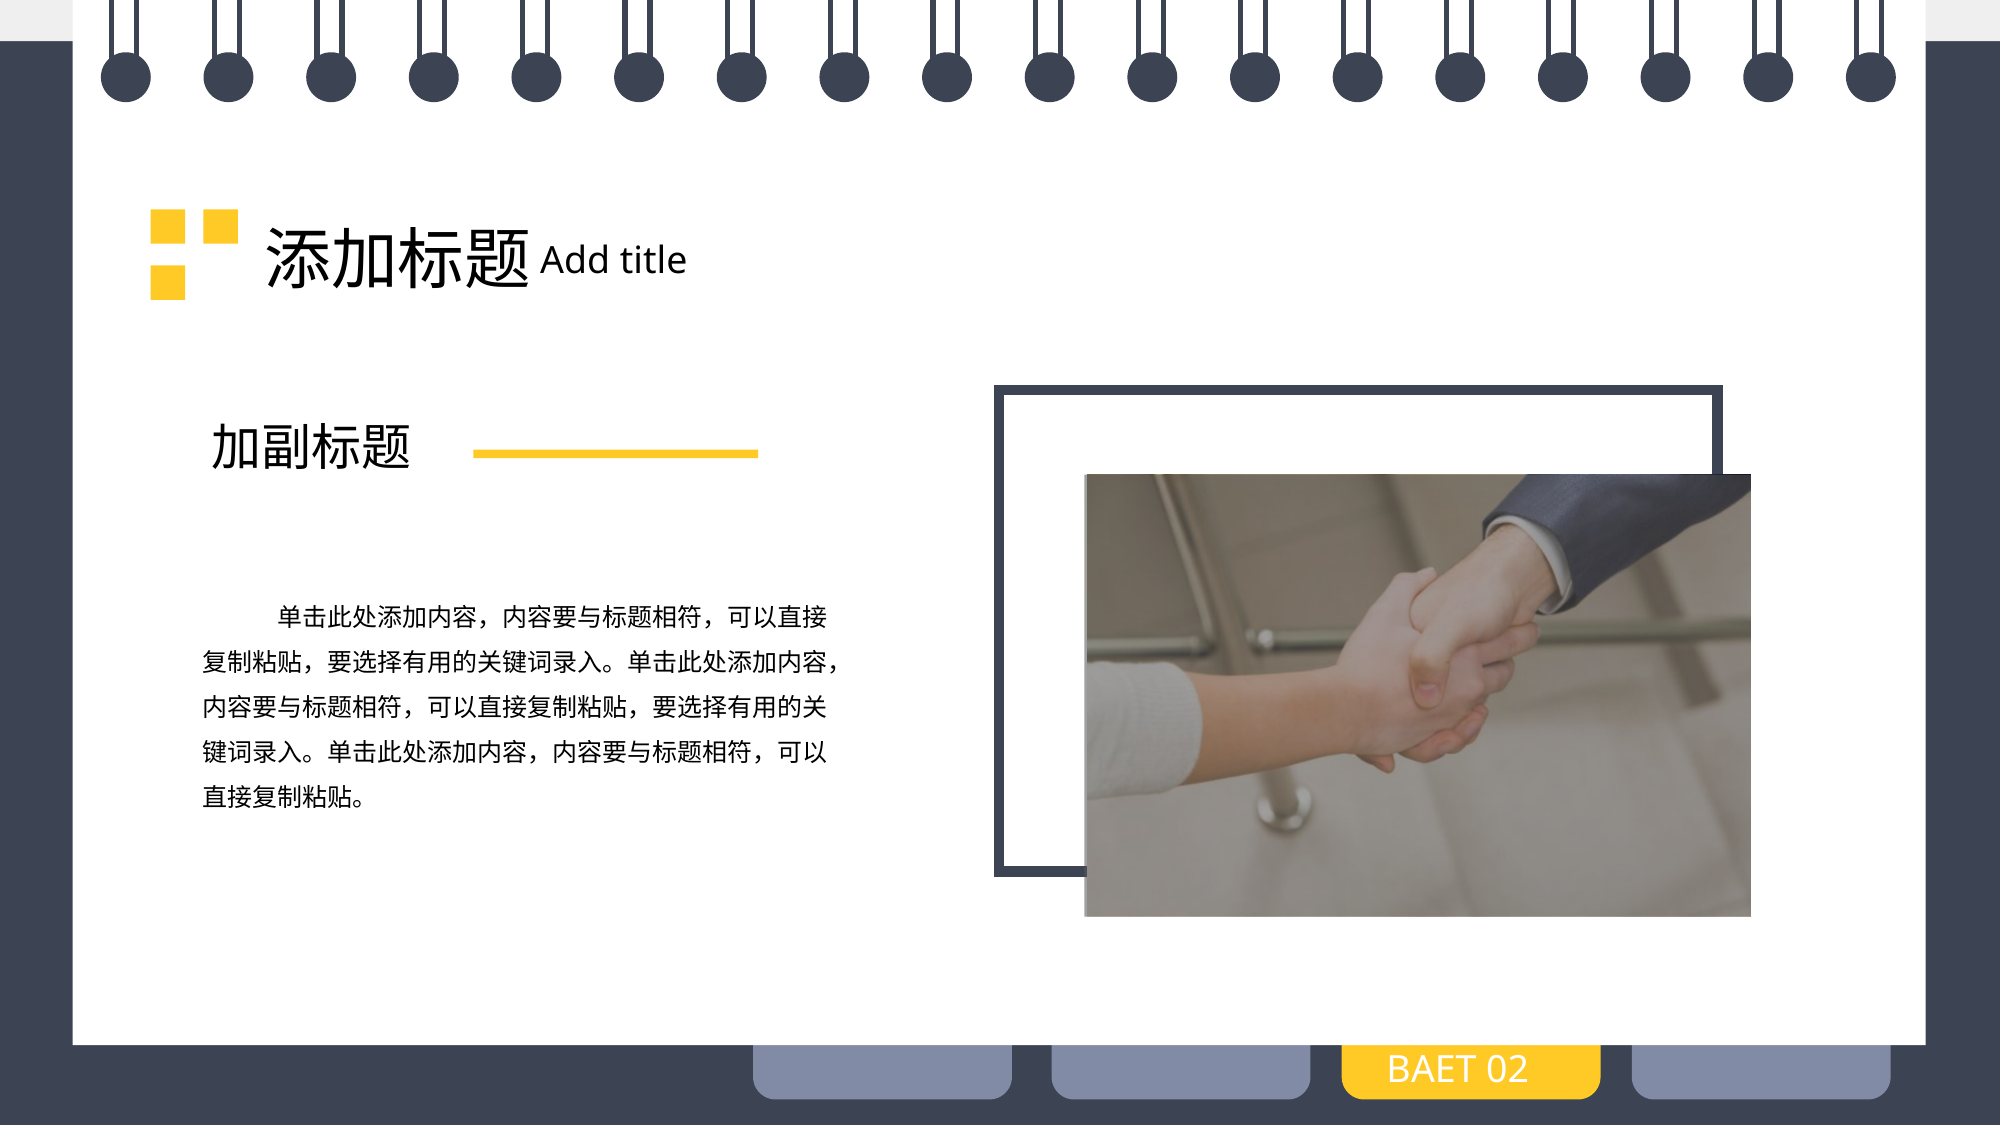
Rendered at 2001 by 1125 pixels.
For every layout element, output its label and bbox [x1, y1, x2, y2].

text_box [752, 1046, 1014, 1101]
text_box [1341, 1046, 1601, 1100]
text_box [1084, 474, 1751, 917]
text_box [1926, 0, 2000, 42]
text_box [0, 0, 72, 42]
text_box [1630, 1046, 1892, 1101]
text_box [72, 0, 1926, 1046]
text_box [0, 42, 2000, 1125]
text_box [1050, 1046, 1312, 1101]
text_box [150, 209, 238, 300]
